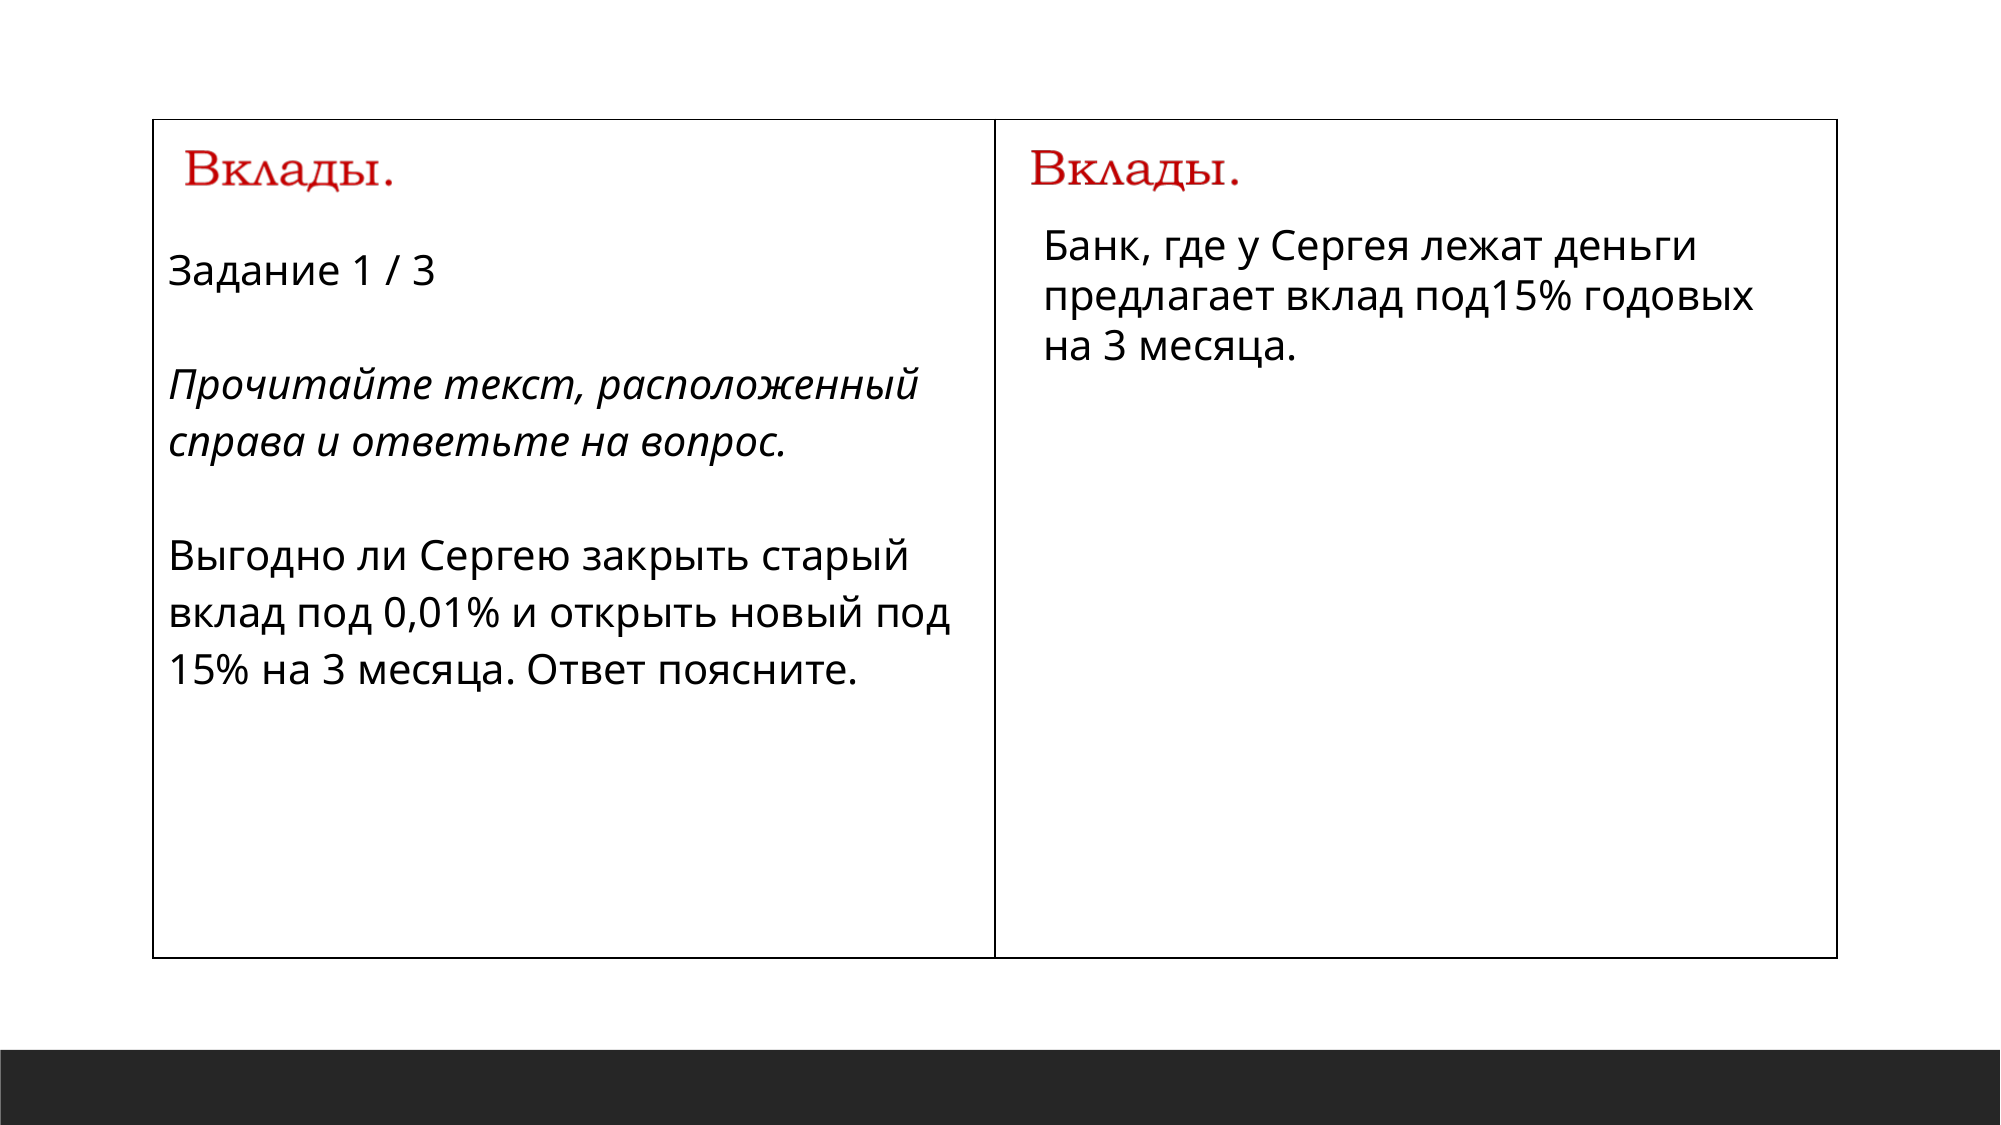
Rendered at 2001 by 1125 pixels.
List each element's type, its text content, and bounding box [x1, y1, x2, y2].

picture [152, 121, 427, 229]
table_header [996, 120, 1836, 957]
picture [999, 121, 1273, 229]
table_header Задание 1 / 3 Прочитайте текст, расположенный справа и ответьте на вопрос. Выгодно ли Сергею закрыть старый вклад под 0,01% и открыть новый под 15% на 3 месяца. Ответ поясните. [154, 120, 994, 957]
text_box Банк, где у Сергея лежат деньги предлагает вклад под15% годовых на 3 месяца. [1028, 211, 1791, 377]
